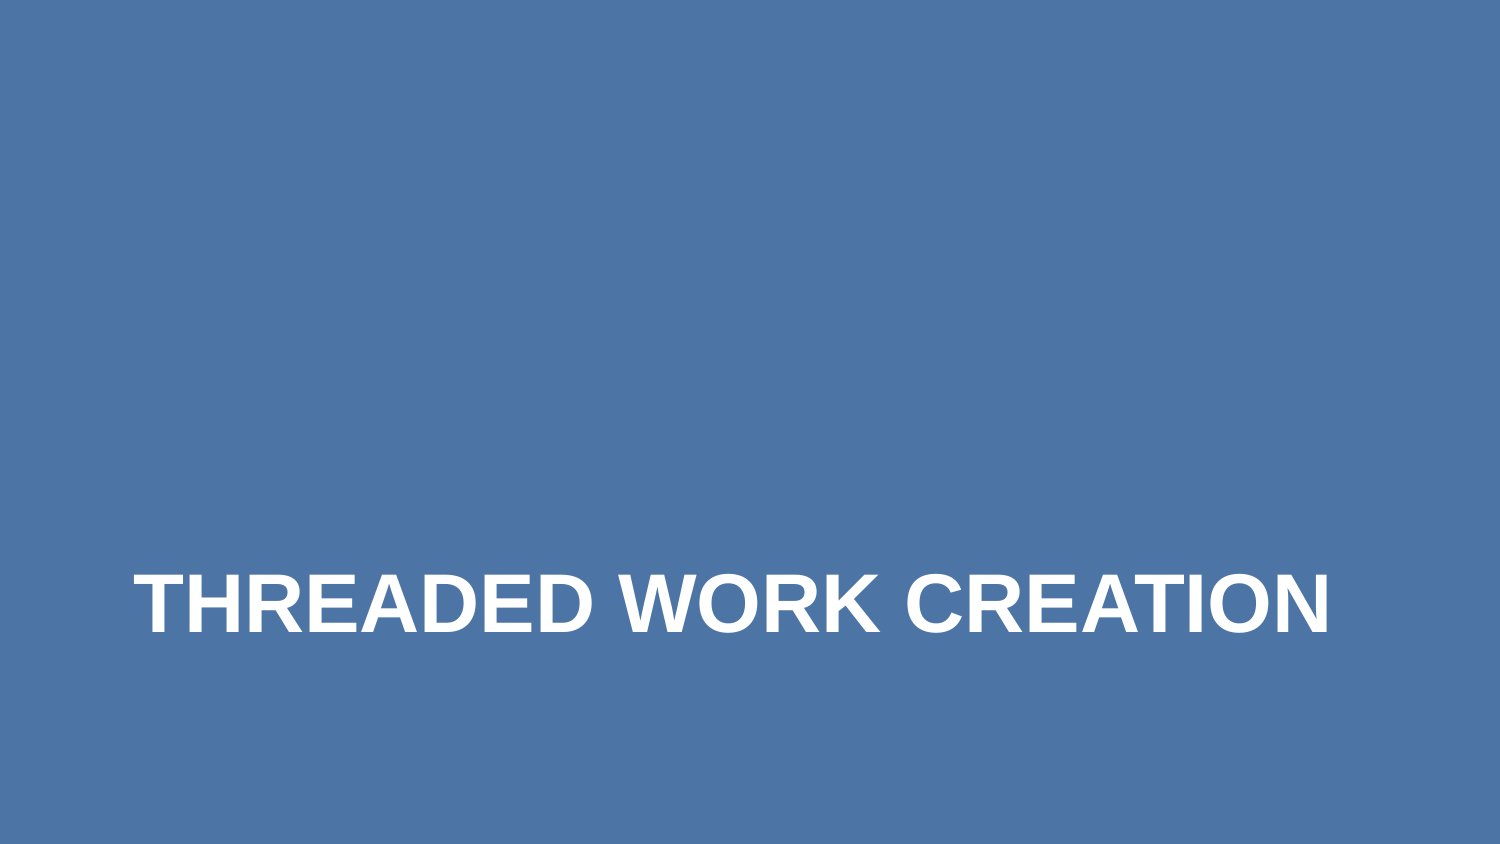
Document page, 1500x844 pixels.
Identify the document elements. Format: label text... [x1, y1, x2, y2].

title Threaded work creation [118, 541, 1394, 710]
